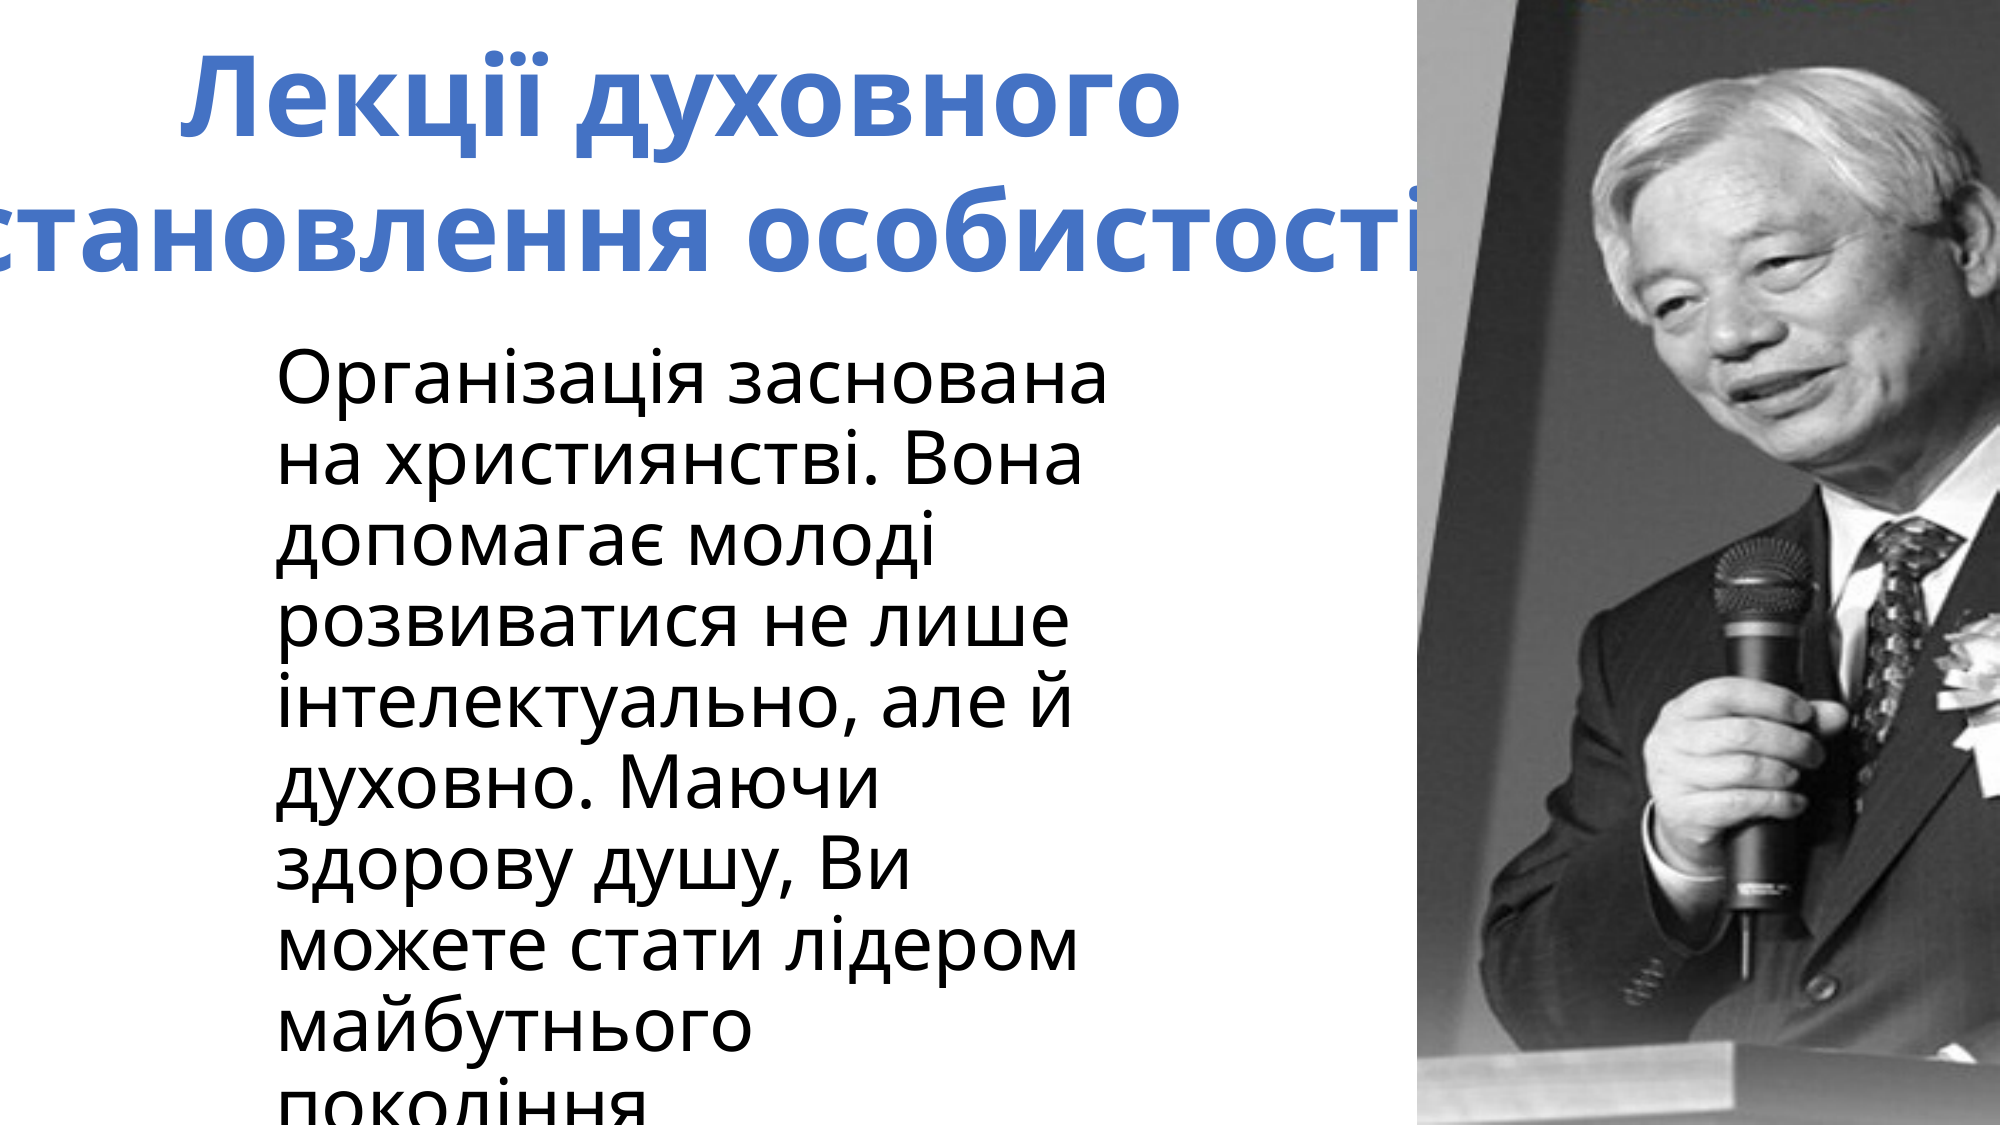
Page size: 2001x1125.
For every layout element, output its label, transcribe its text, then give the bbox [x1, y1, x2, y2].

list Організація заснована на християнстві. Вона допомагає молоді розвиватися не лише інтелектуально, але й духовно. Маючи здорову душу, Ви можете стати лідером майбутнього покоління [259, 331, 1145, 1125]
text_box Лекції духовного становлення особистості [0, 16, 1417, 302]
picture [1417, 0, 2000, 1125]
